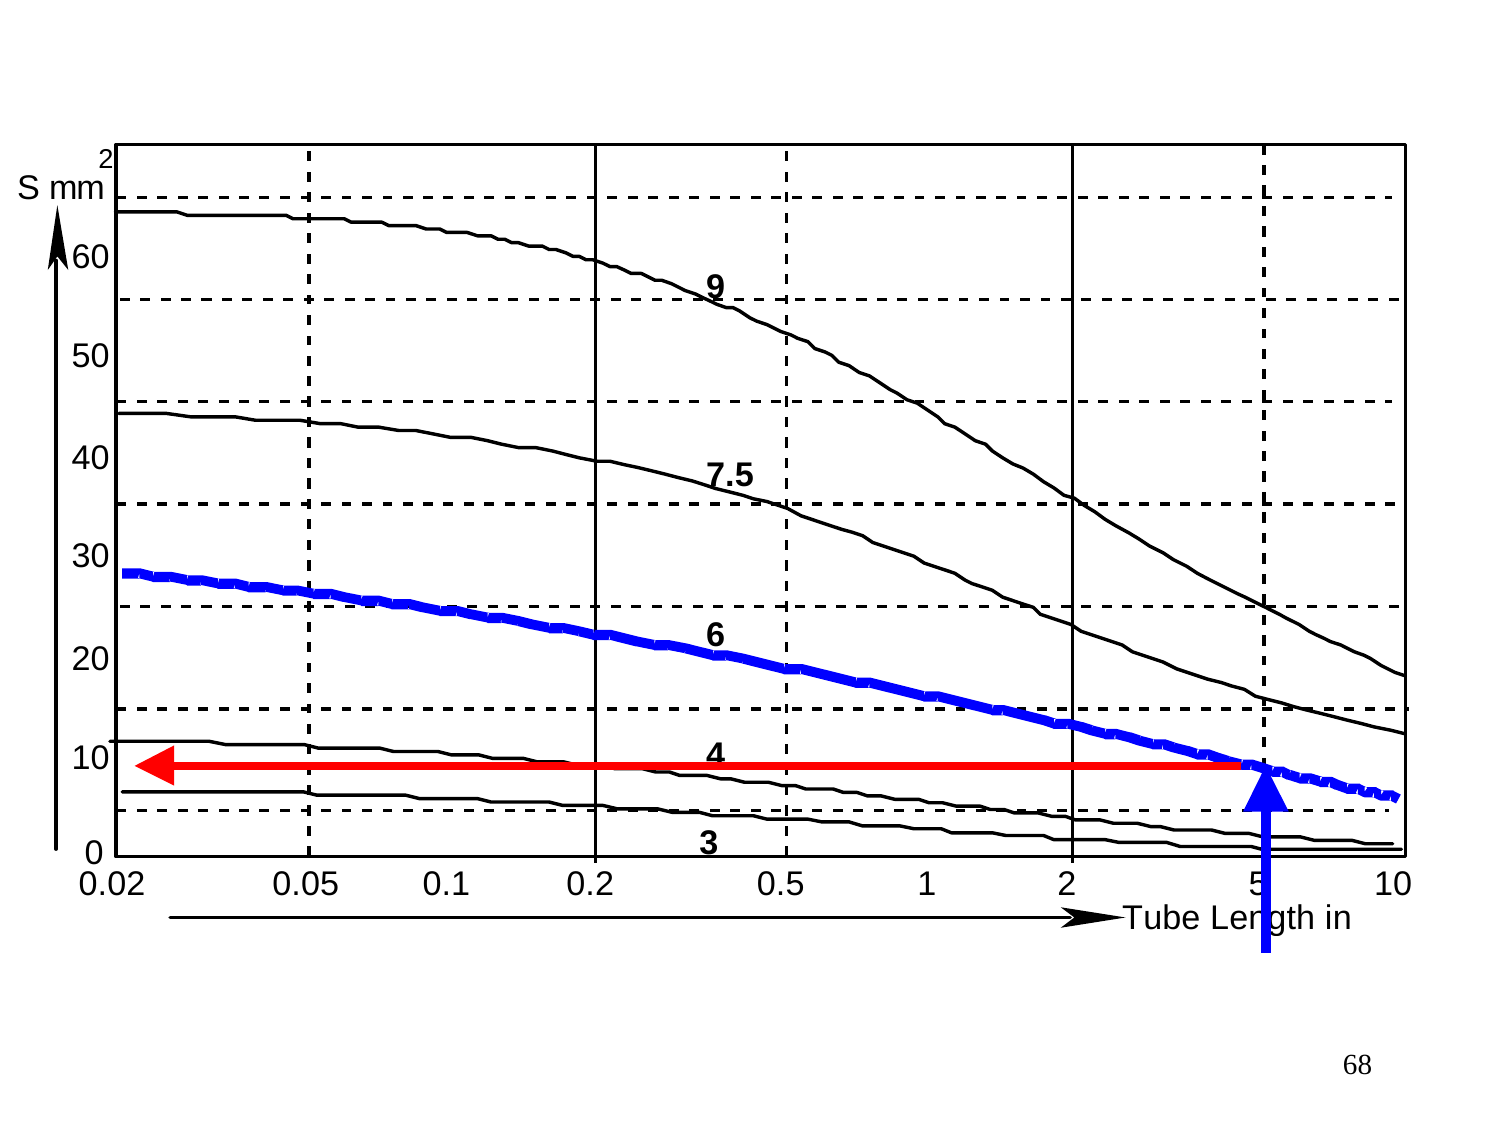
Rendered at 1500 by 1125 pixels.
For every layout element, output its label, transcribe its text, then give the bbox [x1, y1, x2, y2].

slide_number 68 [1074, 1024, 1388, 1101]
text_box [0, 137, 1451, 953]
